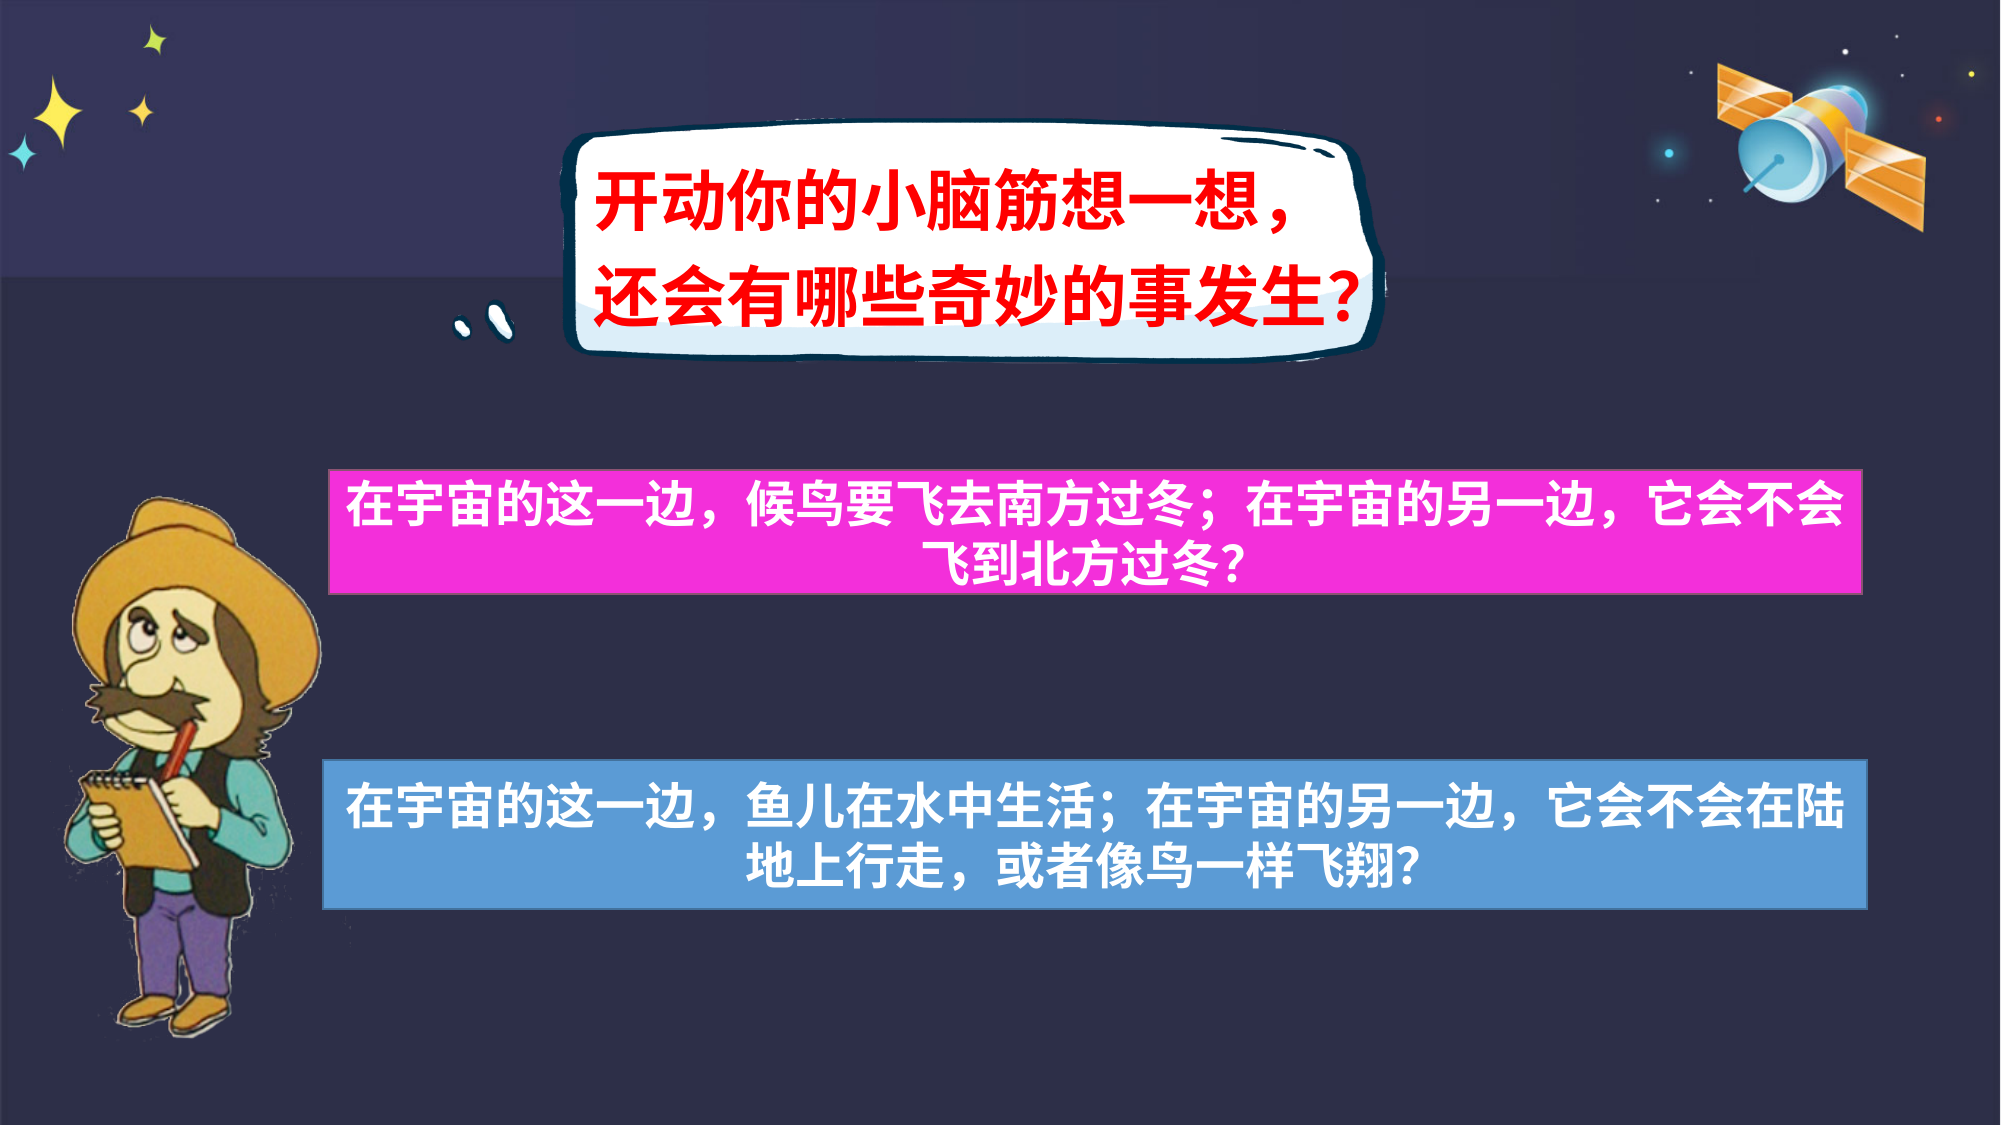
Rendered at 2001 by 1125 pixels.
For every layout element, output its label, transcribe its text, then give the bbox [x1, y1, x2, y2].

text_box 在宇宙的这一边，鱼儿在水中生活；在宇宙的另一边，它会不会在陆地上行走，或者像鸟一样飞翔？ [351, 759, 1868, 910]
text_box 在宇宙的这一边，候鸟要飞去南方过冬；在宇宙的另一边，它会不会飞到北方过冬？ [328, 469, 1863, 595]
picture [0, 0, 2001, 1125]
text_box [425, 115, 1408, 367]
